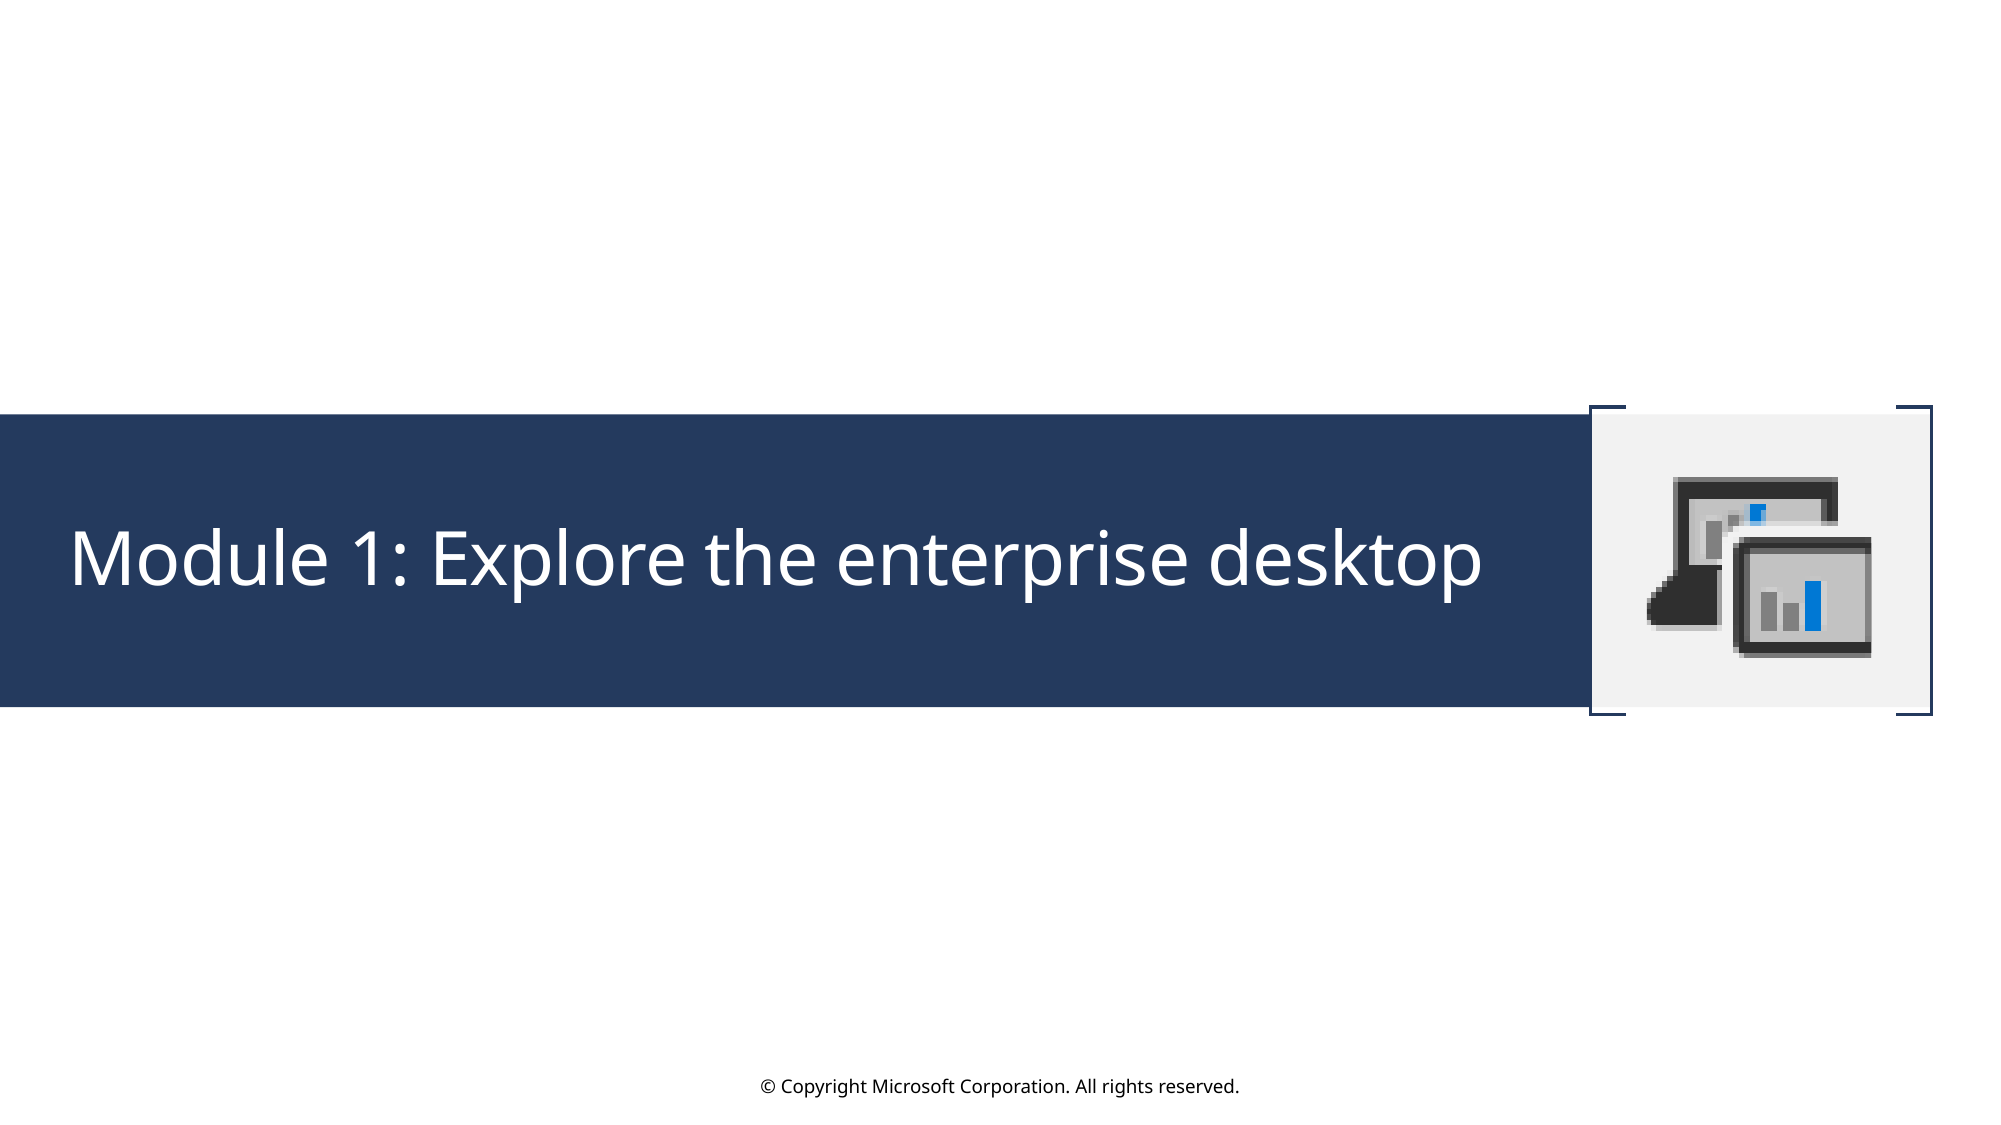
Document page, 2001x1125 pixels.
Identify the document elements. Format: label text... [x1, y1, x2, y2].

title Module 1: Explore the enterprise desktop [68, 414, 1577, 708]
picture [1646, 449, 1872, 675]
